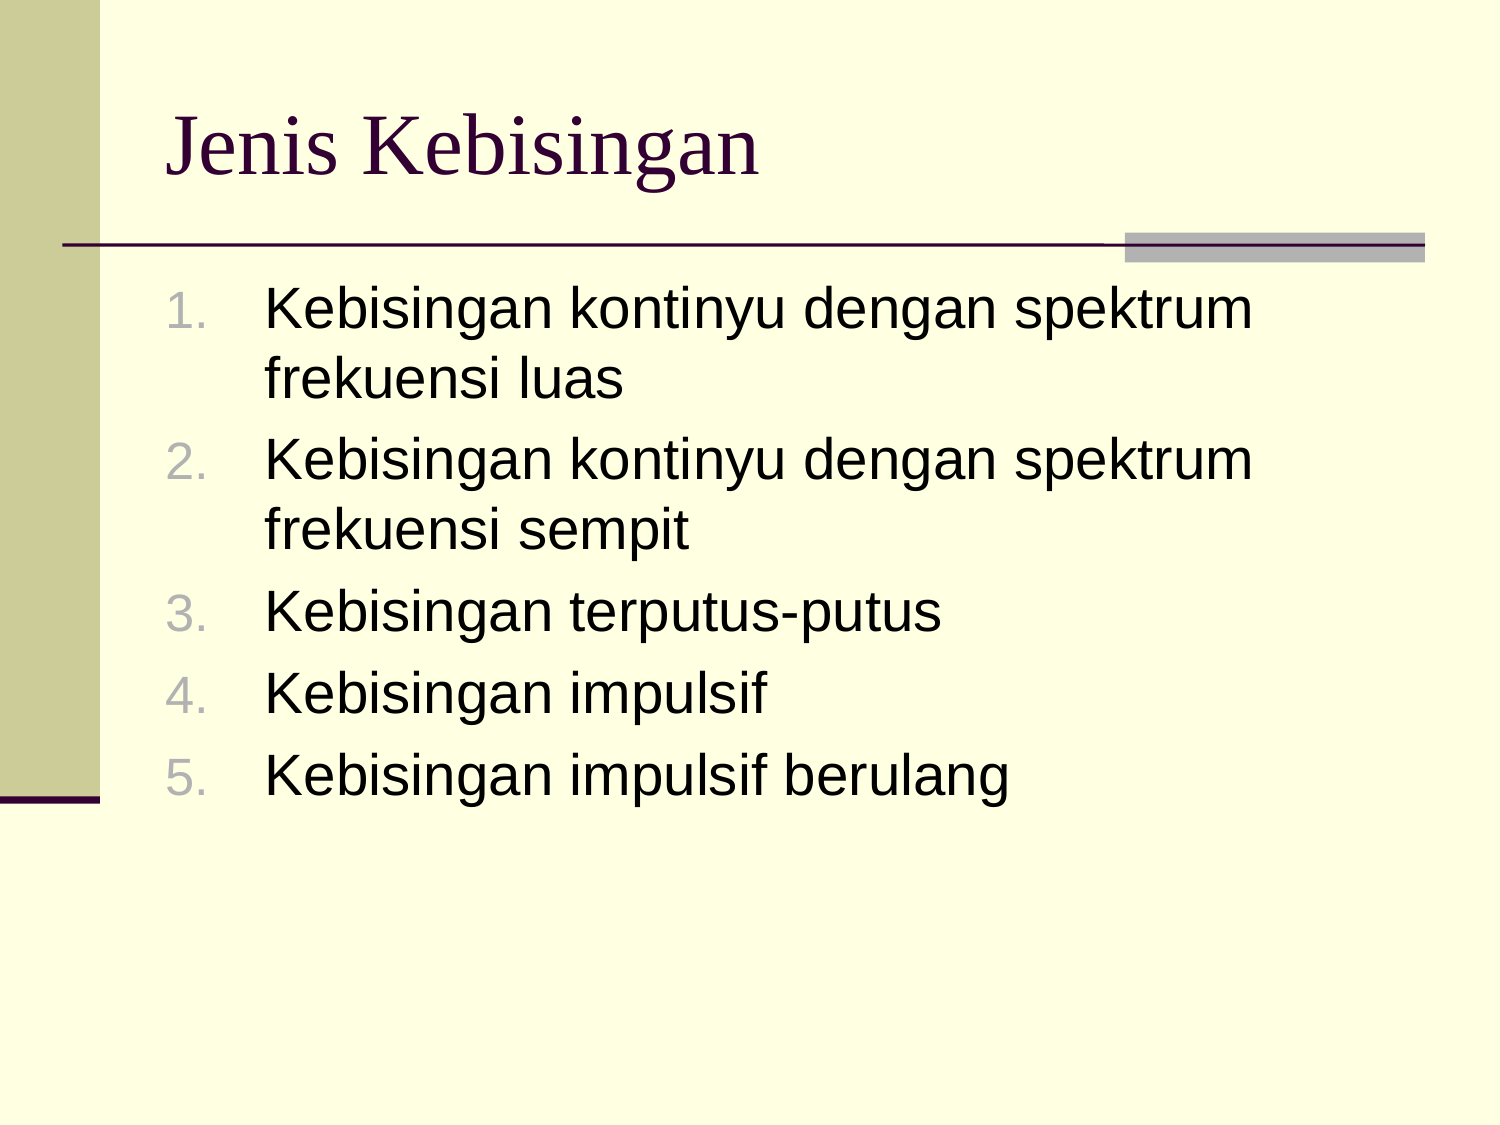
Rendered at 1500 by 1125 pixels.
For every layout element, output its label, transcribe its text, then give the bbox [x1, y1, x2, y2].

list Kebisingan kontinyu dengan spektrum frekuensi luas Kebisingan kontinyu dengan spektrum frekuensi sempit Kebisingan terputus-putus Kebisingan impulsif Kebisingan impulsif berulang [149, 262, 1426, 1006]
title Jenis Kebisingan [149, 45, 1426, 234]
